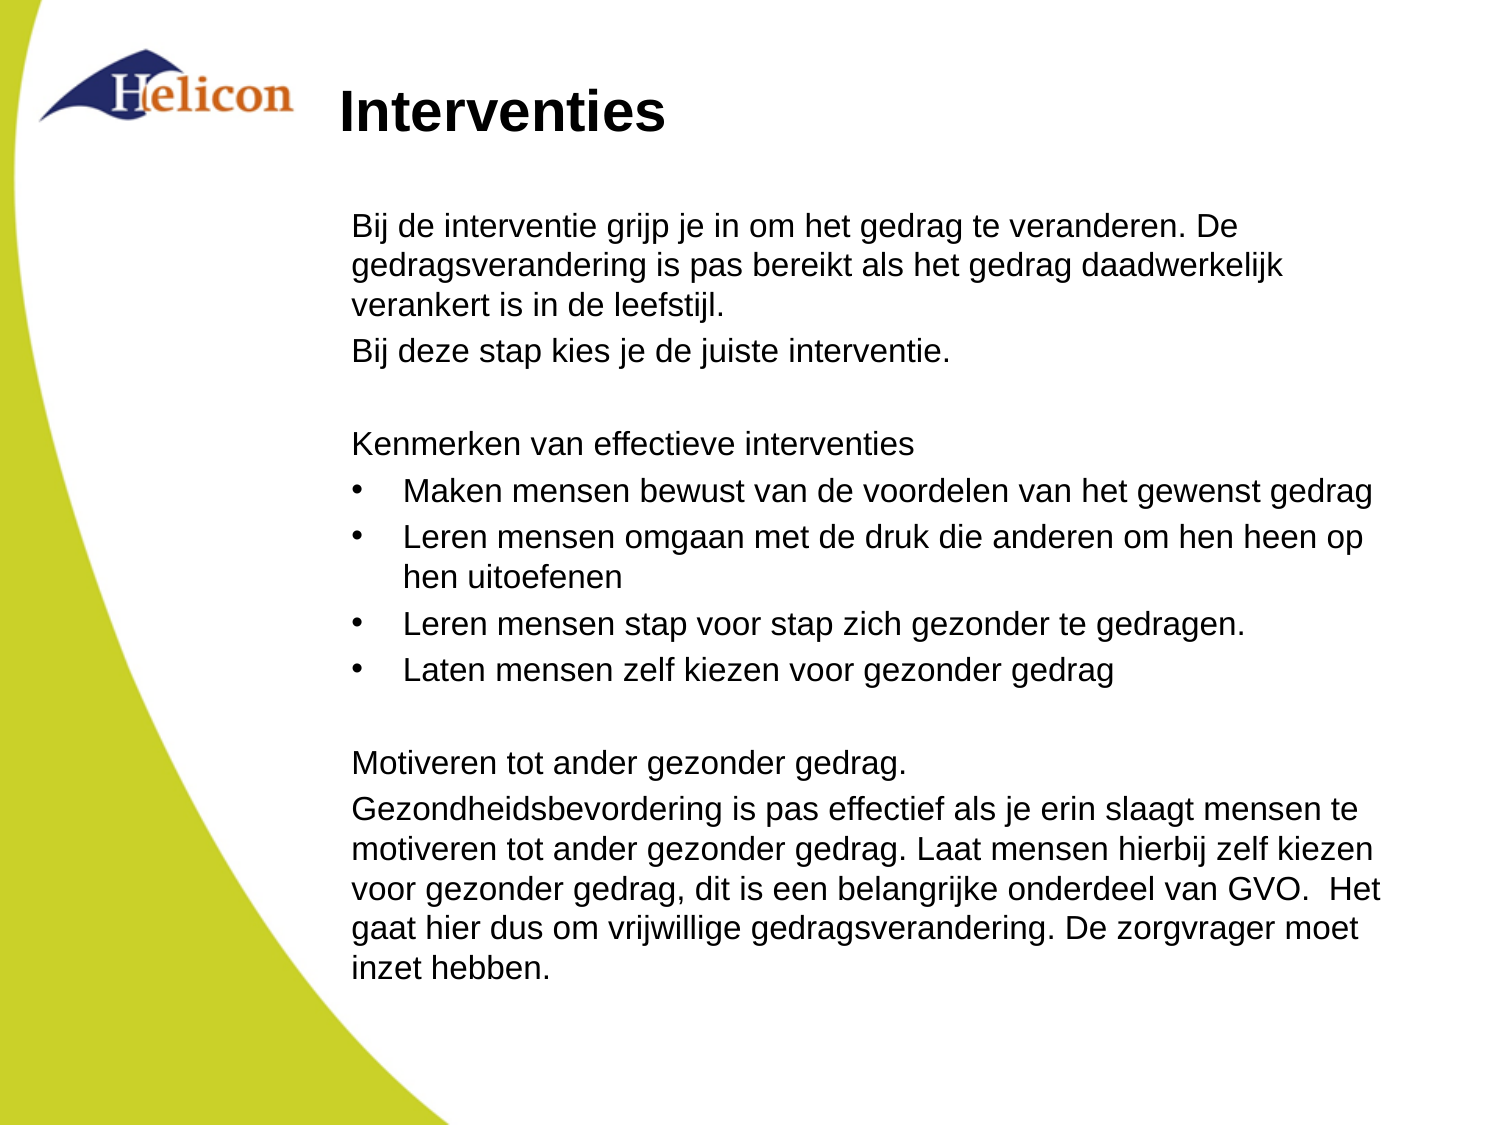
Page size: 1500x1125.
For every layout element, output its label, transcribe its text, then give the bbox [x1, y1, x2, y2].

title Interventies [324, 54, 1415, 161]
list Bij de interventie grijp je in om het gedrag te veranderen. De gedragsverandering is pas bereikt als het gedrag daadwerkelijk verankert is in de leefstijl. Bij deze stap kies je de juiste interventie. Kenmerken van effectieve interventies Maken mensen bewust van de voordelen van het gewenst gedrag Leren mensen omgaan met de druk die anderen om hen heen op hen uitoefenen Leren mensen stap voor stap zich gezonder te gedragen. Laten mensen zelf kiezen voor gezonder gedrag Motiveren tot ander gezonder gedrag. Gezondheidsbevordering is pas effectief als je erin slaagt mensen te motiveren tot ander gezonder gedrag. Laat mensen hierbij zelf kiezen voor gezonder gedrag, dit is een belangrijke onderdeel van GVO. Het gaat hier dus om vrijwillige gedragsverandering. De zorgvrager moet inzet hebben. [336, 196, 1425, 1005]
picture [0, 0, 1500, 1125]
